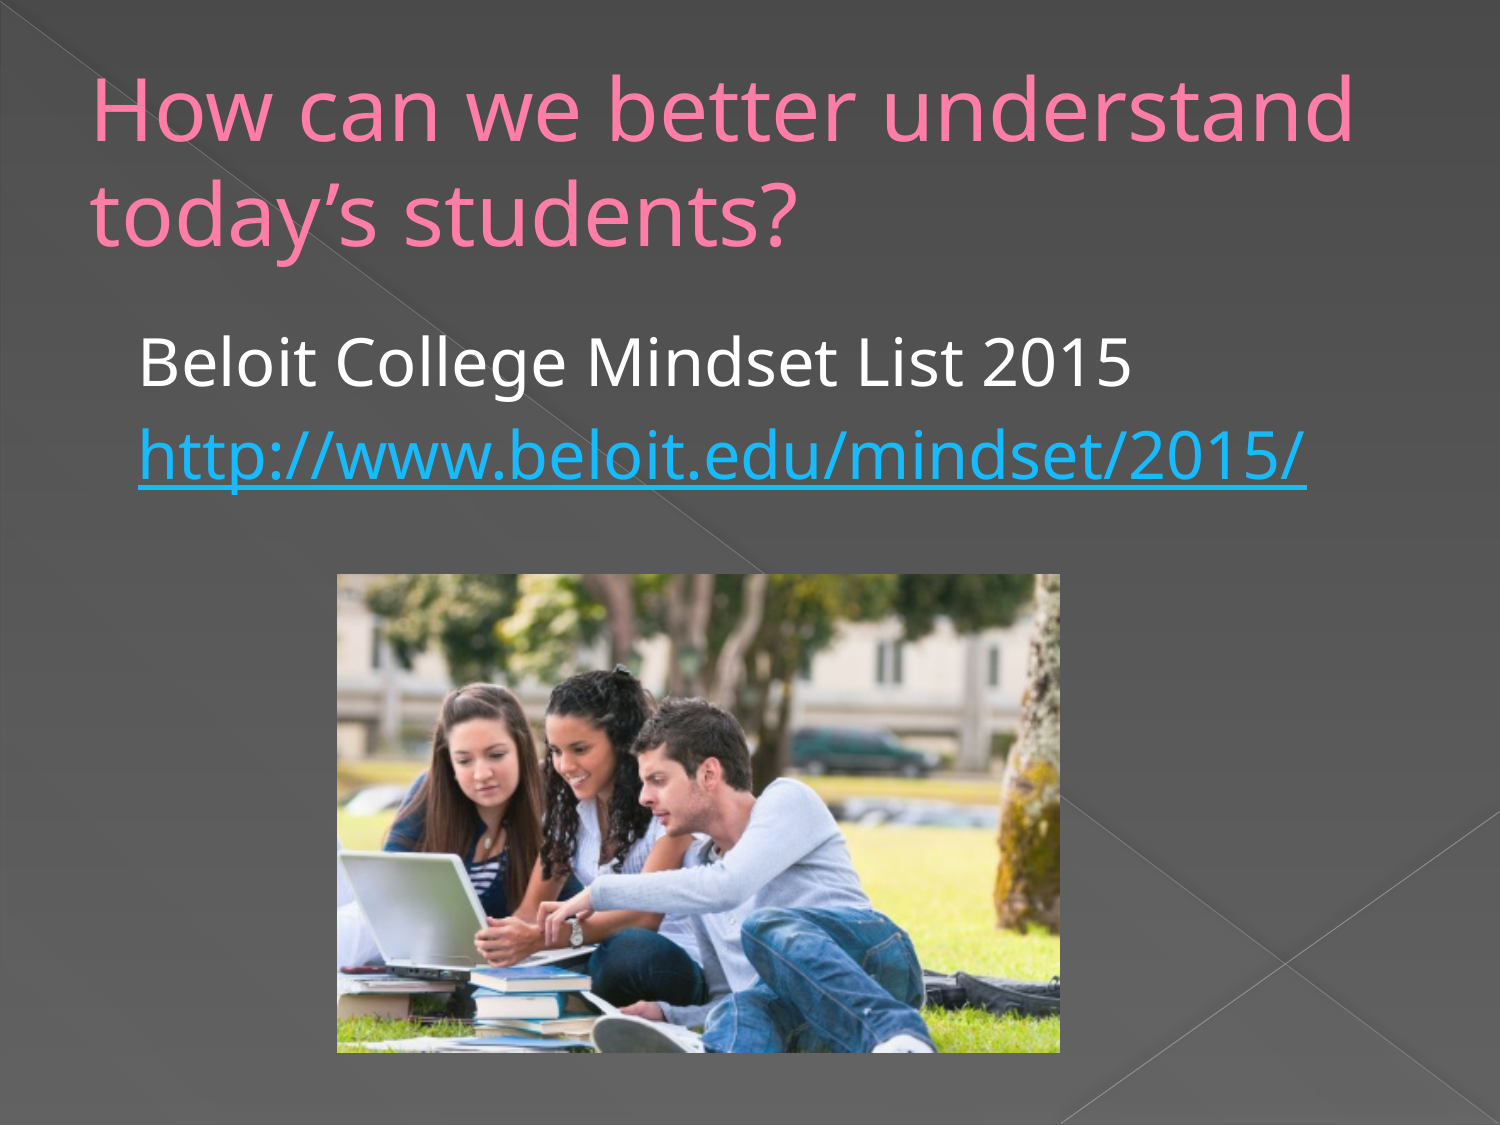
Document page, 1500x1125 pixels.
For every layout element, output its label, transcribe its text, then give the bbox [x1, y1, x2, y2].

list Beloit College Mindset List 2015 http://www.beloit.edu/mindset/2015/ [112, 312, 1388, 668]
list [337, 574, 1060, 1054]
title How can we better understand today’s students? [75, 43, 1425, 274]
